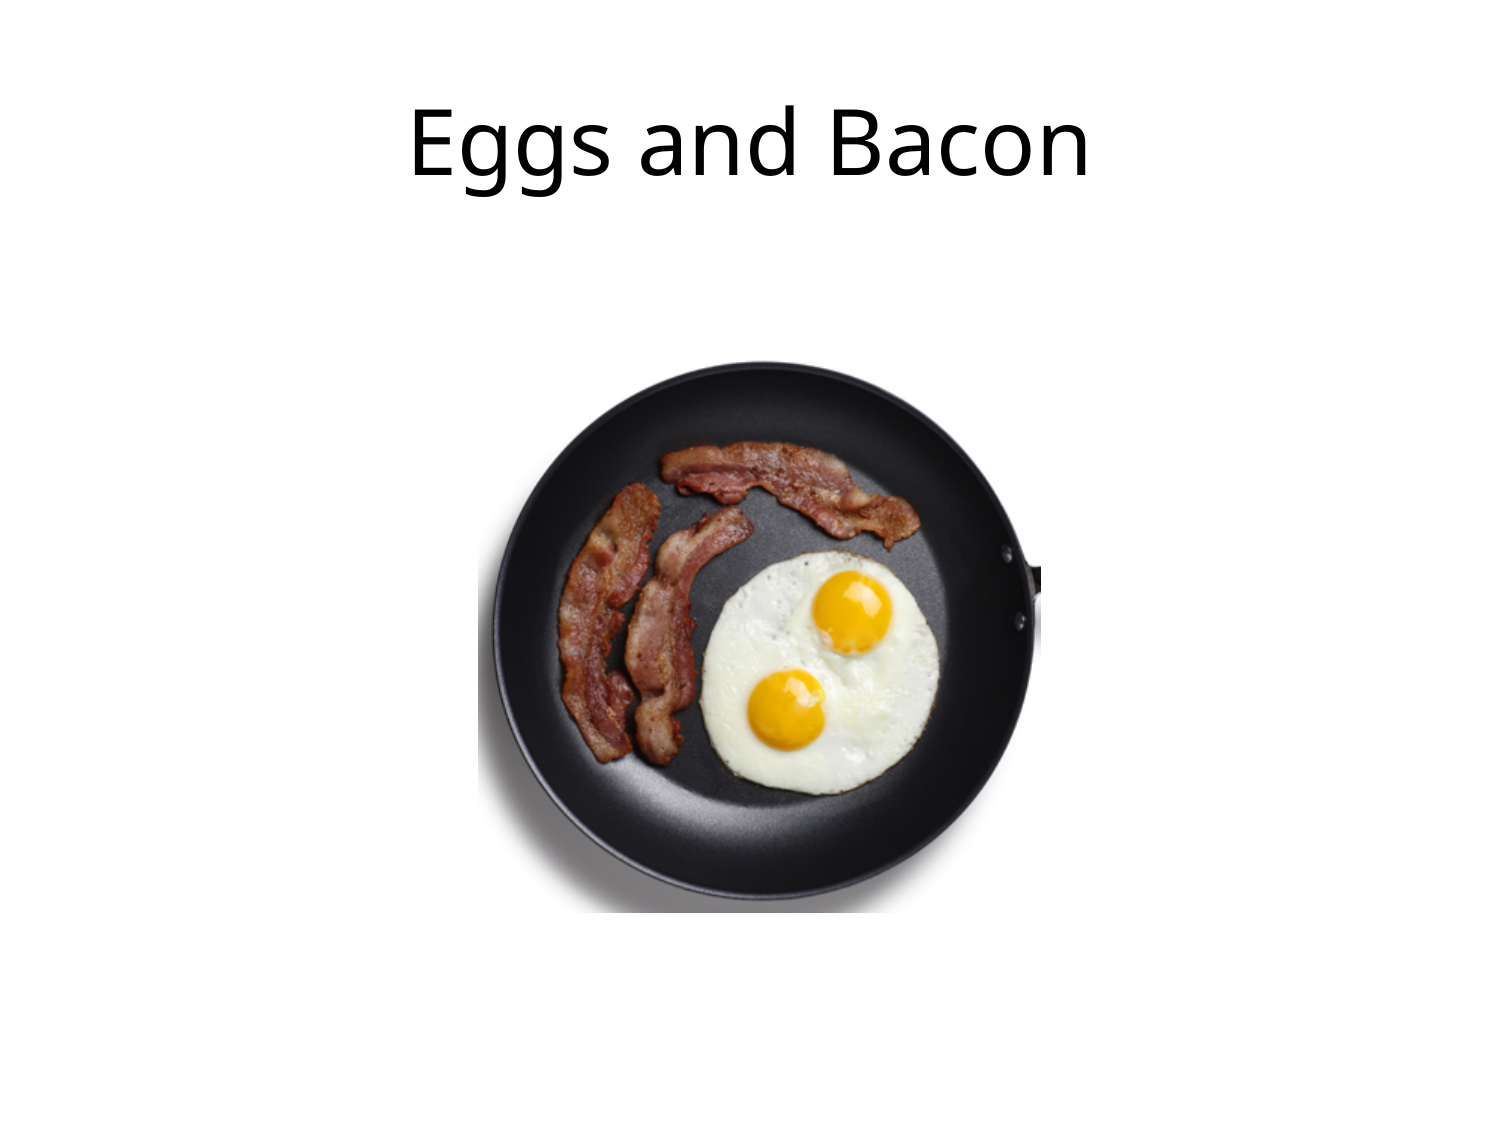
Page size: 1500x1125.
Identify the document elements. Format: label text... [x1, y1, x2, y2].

title Eggs and Bacon [75, 45, 1425, 233]
picture [478, 349, 1041, 913]
